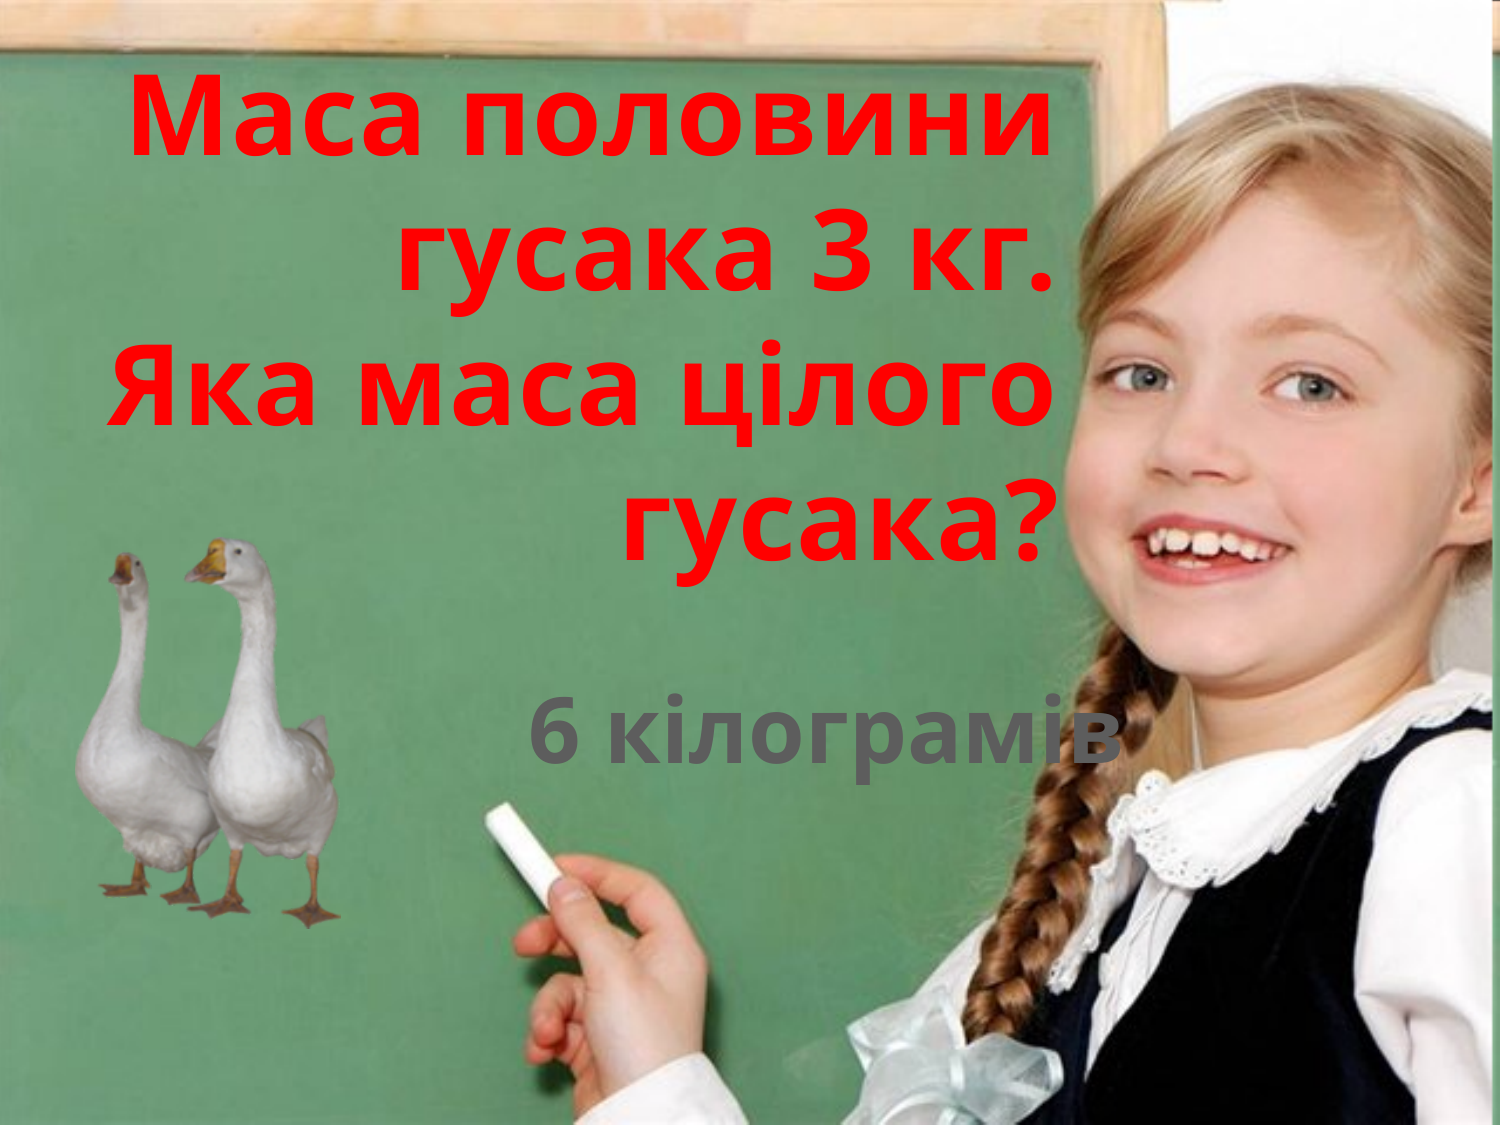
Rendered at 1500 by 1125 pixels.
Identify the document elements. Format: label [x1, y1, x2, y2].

picture [74, 536, 342, 929]
list [0, 0, 1500, 1125]
